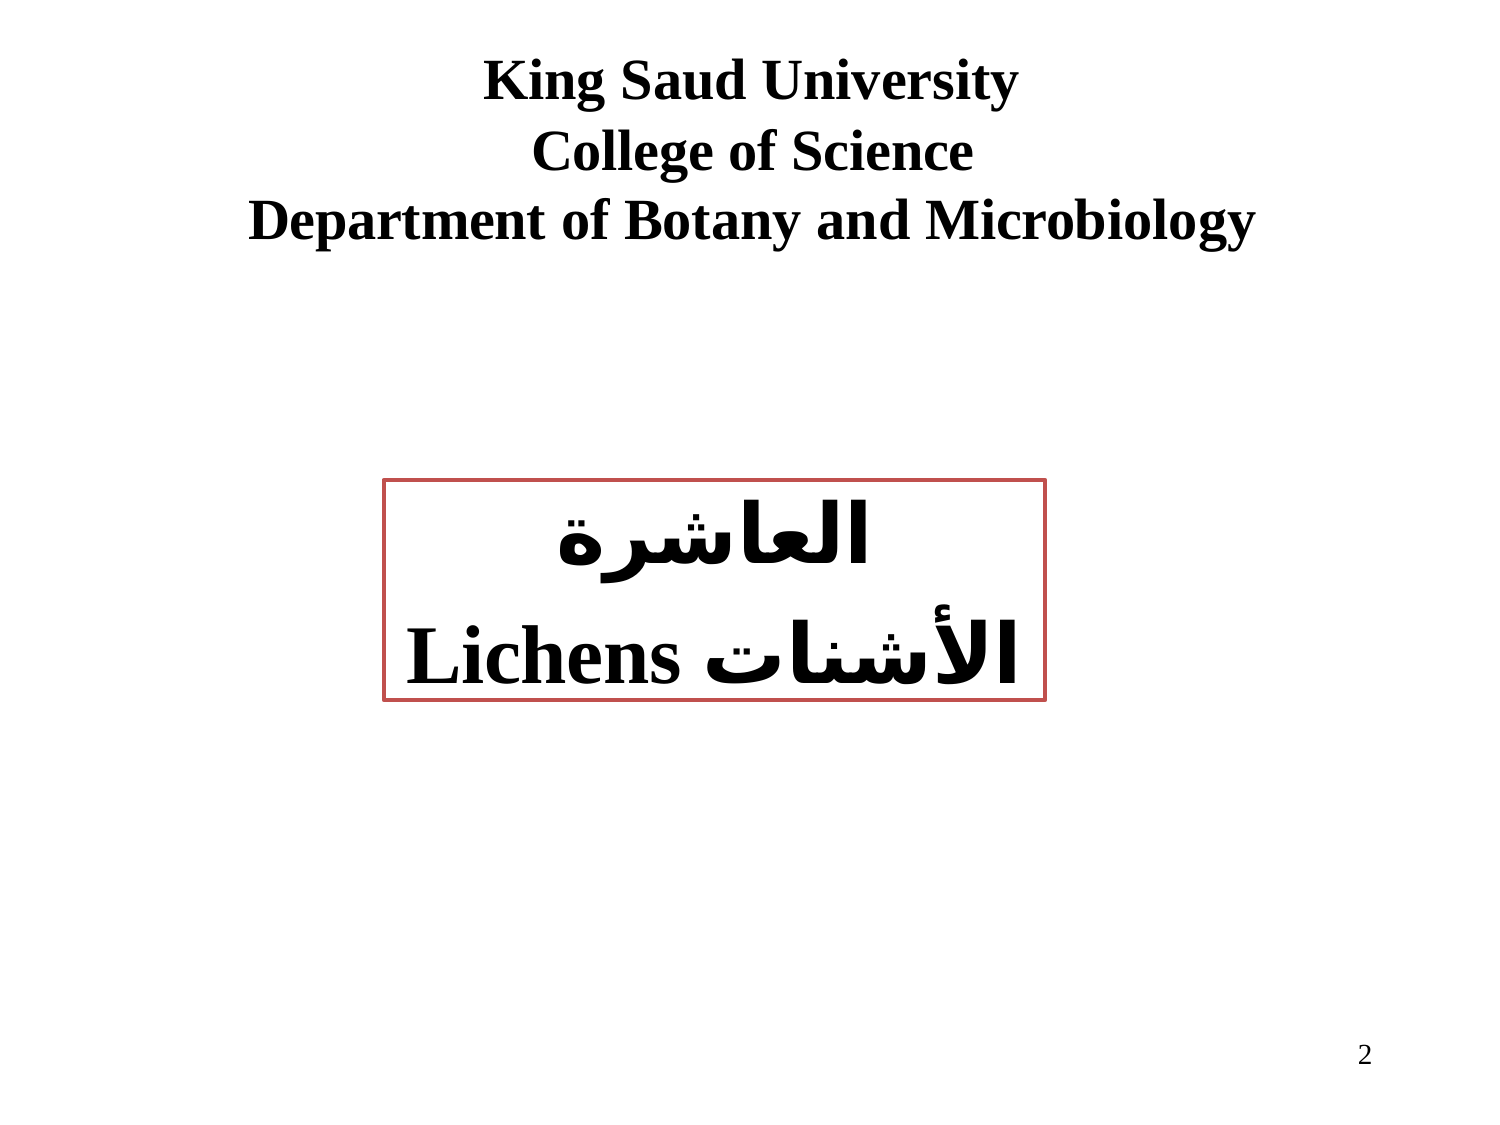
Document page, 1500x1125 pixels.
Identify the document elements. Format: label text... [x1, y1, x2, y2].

slide_number 2 [1341, 1035, 1377, 1125]
text_box العاشرة Lichens الأشنات [382, 478, 1047, 702]
text_box College of Science Department of Botany and Microbiology [243, 111, 1262, 252]
text_box King Saud University [481, 41, 1024, 111]
